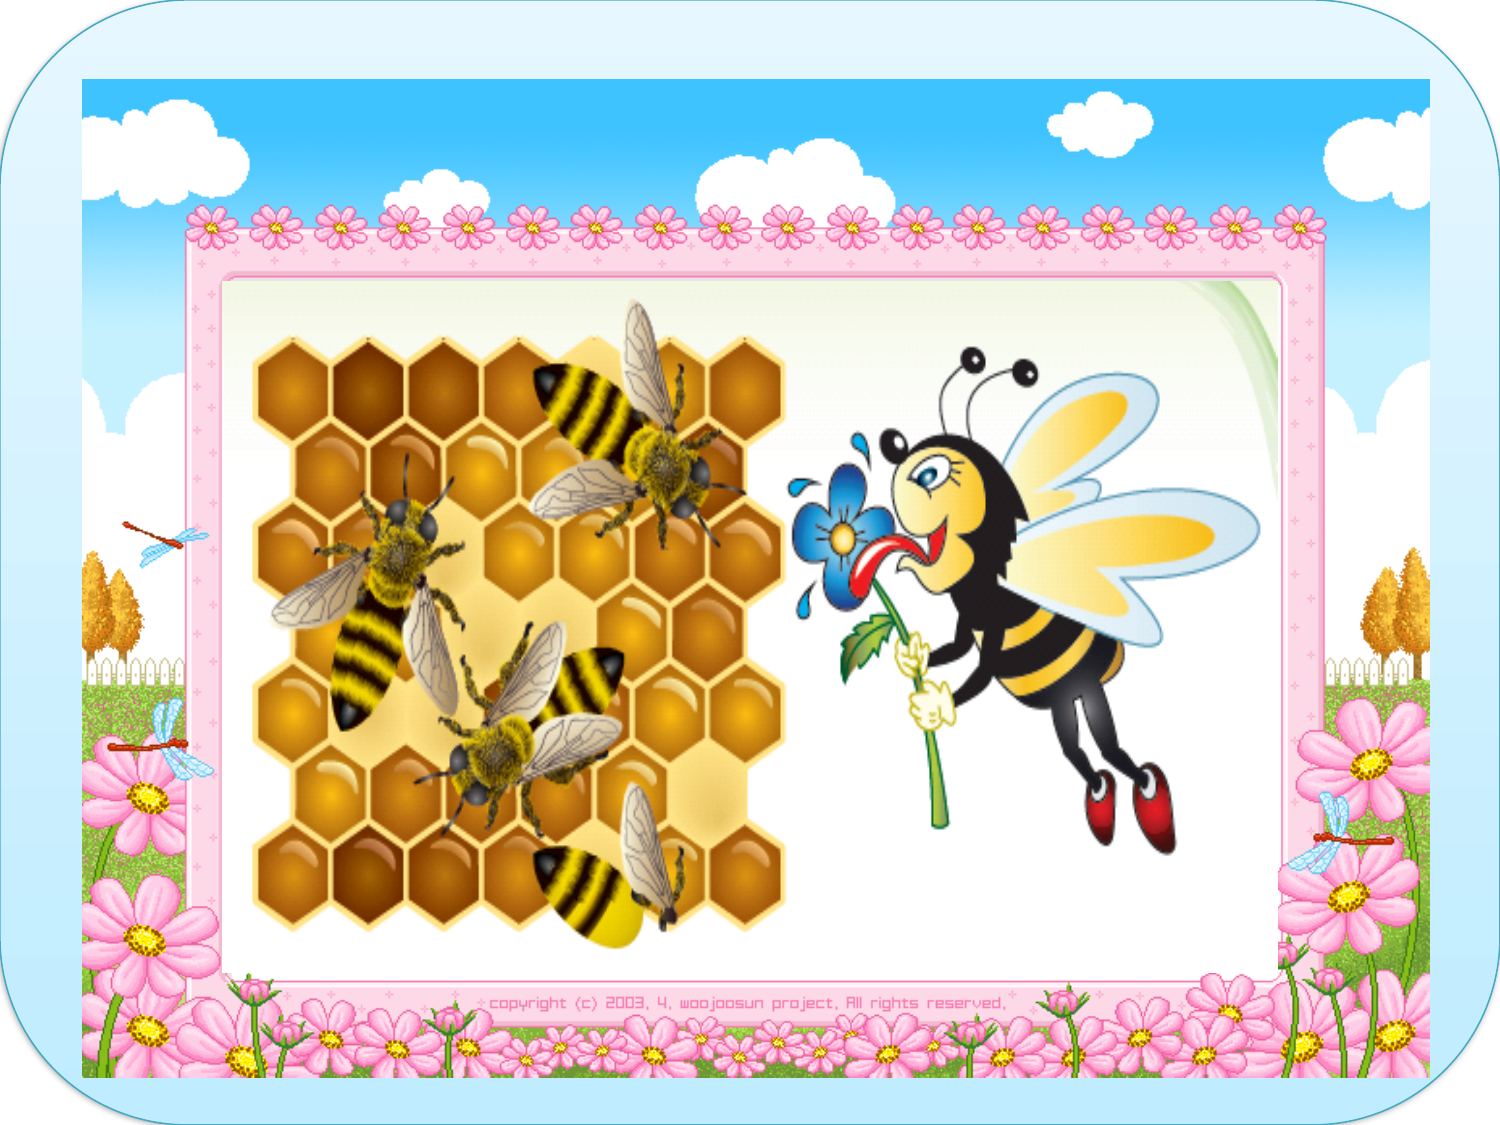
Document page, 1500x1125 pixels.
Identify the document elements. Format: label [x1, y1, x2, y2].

text_box [0, 0, 1500, 1125]
picture [81, 79, 1430, 1079]
